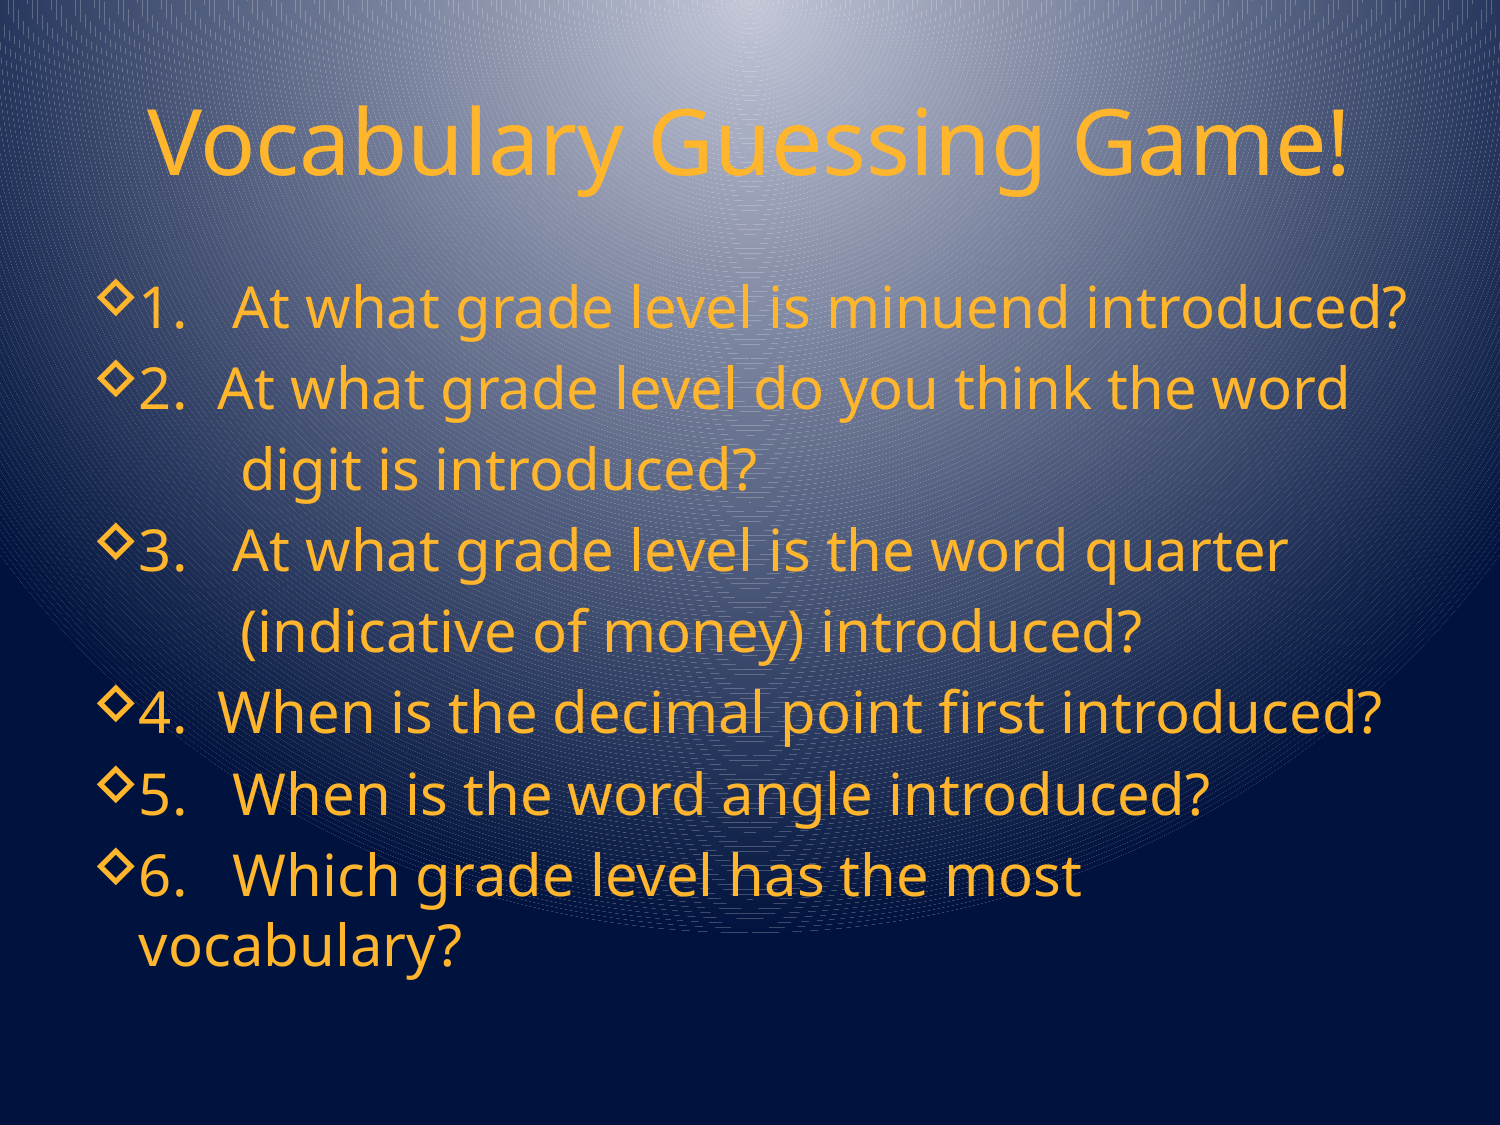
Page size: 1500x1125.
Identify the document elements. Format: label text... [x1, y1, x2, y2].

list 1. At what grade level is minuend introduced? 2. At what grade level do you think the word digit is introduced? 3. At what grade level is the word quarter (indicative of money) introduced? 4. When is the decimal point first introduced? 5. When is the word angle introduced? 6. Which grade level has the most vocabulary? [75, 262, 1425, 1005]
title Vocabulary Guessing Game! [75, 45, 1425, 233]
